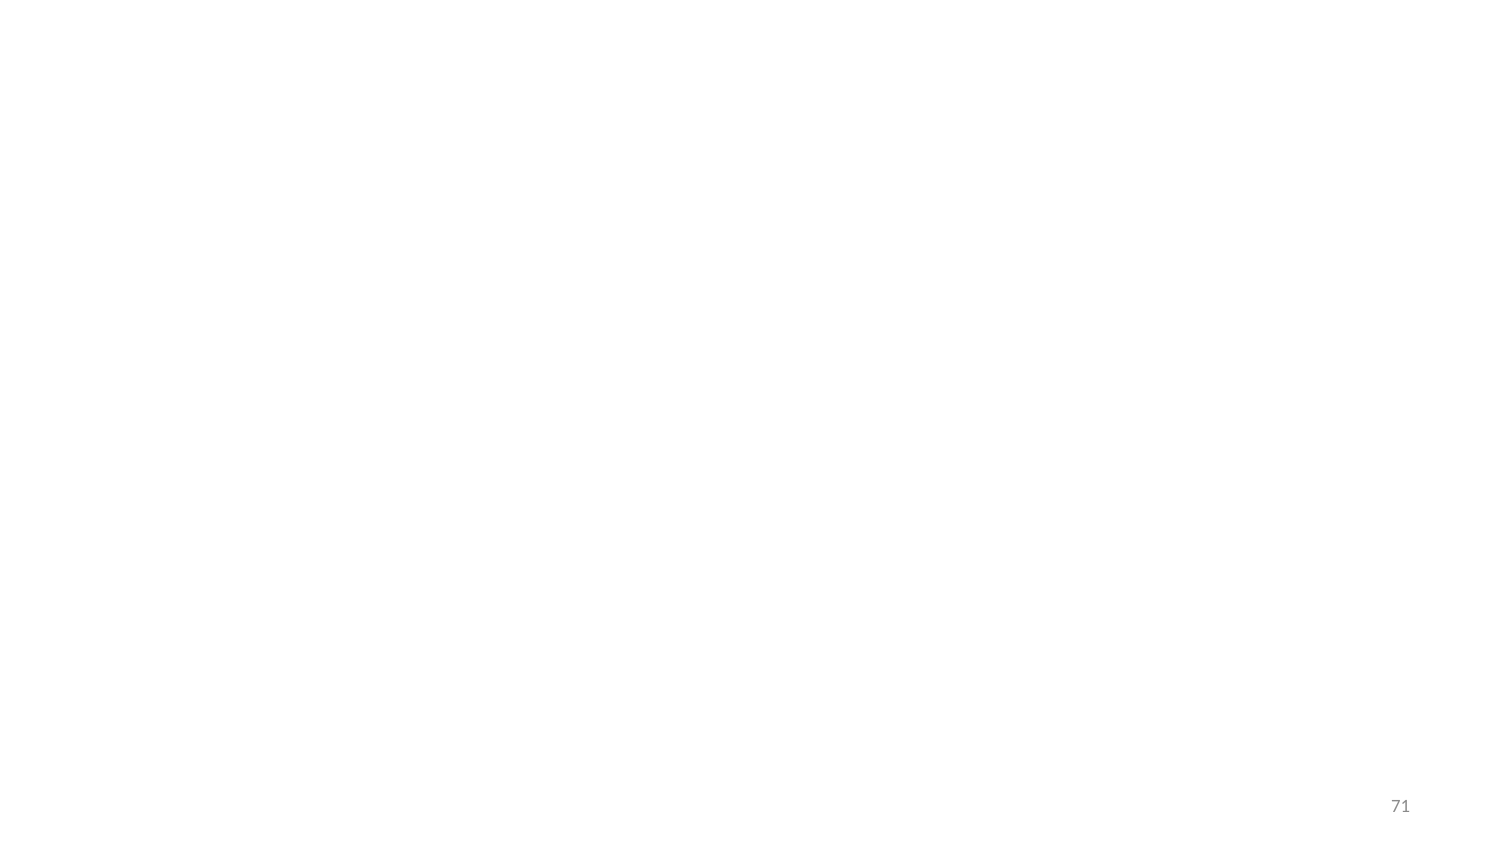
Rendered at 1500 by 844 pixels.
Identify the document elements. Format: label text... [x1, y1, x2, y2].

slide_number 71 [1074, 782, 1425, 827]
